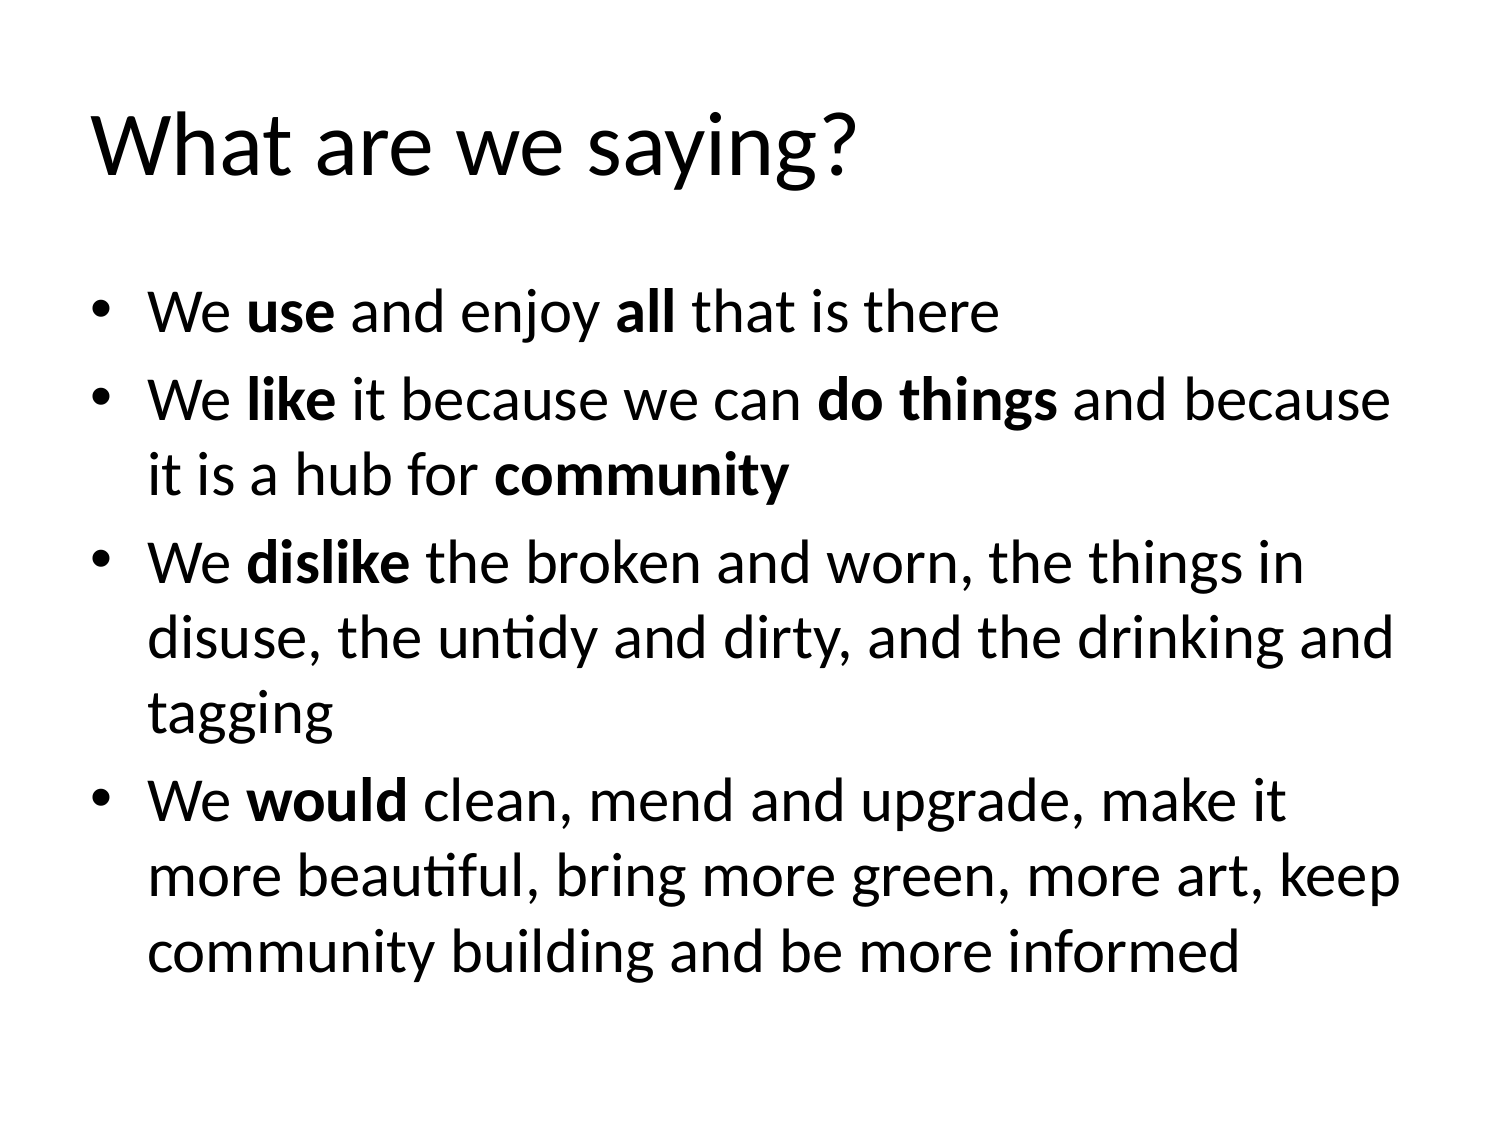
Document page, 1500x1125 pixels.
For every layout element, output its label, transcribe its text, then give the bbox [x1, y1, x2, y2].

title What are we saying? [75, 45, 1425, 233]
list We use and enjoy all that is there We like it because we can do things and because it is a hub for community We dislike the broken and worn, the things in disuse, the untidy and dirty, and the drinking and tagging We would clean, mend and upgrade, make it more beautiful, bring more green, more art, keep community building and be more informed [75, 262, 1425, 1005]
